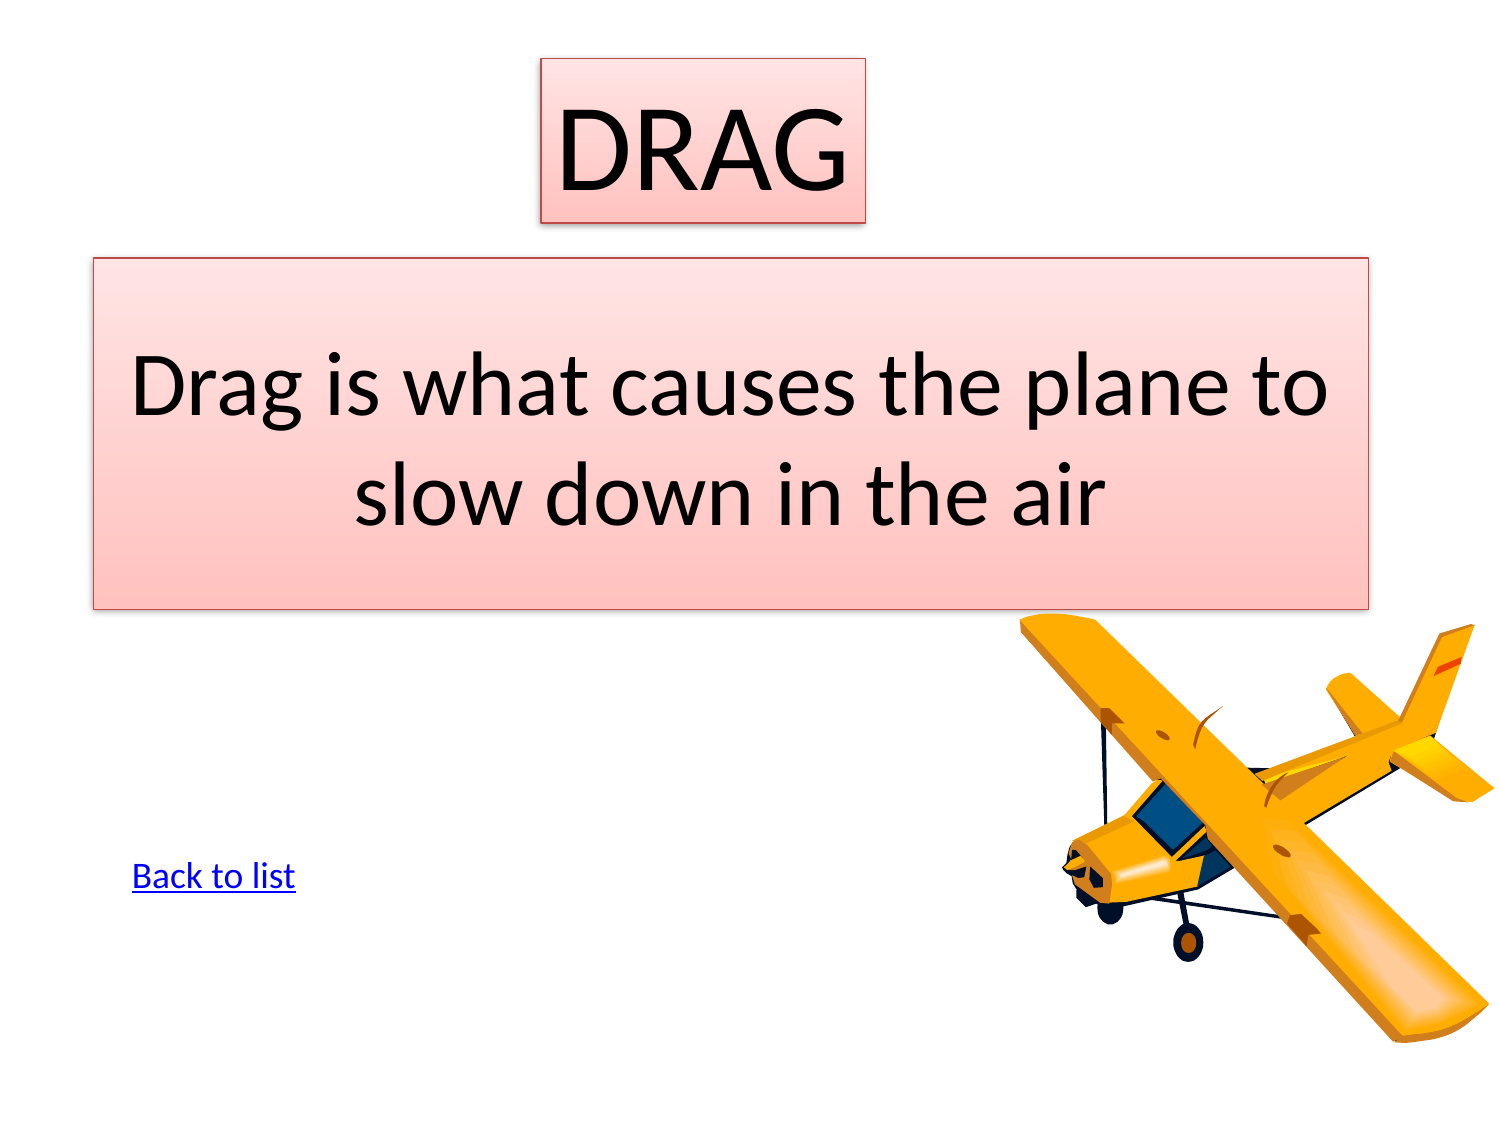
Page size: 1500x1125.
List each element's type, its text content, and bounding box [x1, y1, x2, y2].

picture [1019, 609, 1495, 1044]
text_box DRAG [540, 58, 866, 224]
title Drag is what causes the plane to slow down in the air [93, 257, 1369, 610]
text_box Back to list [117, 843, 399, 904]
